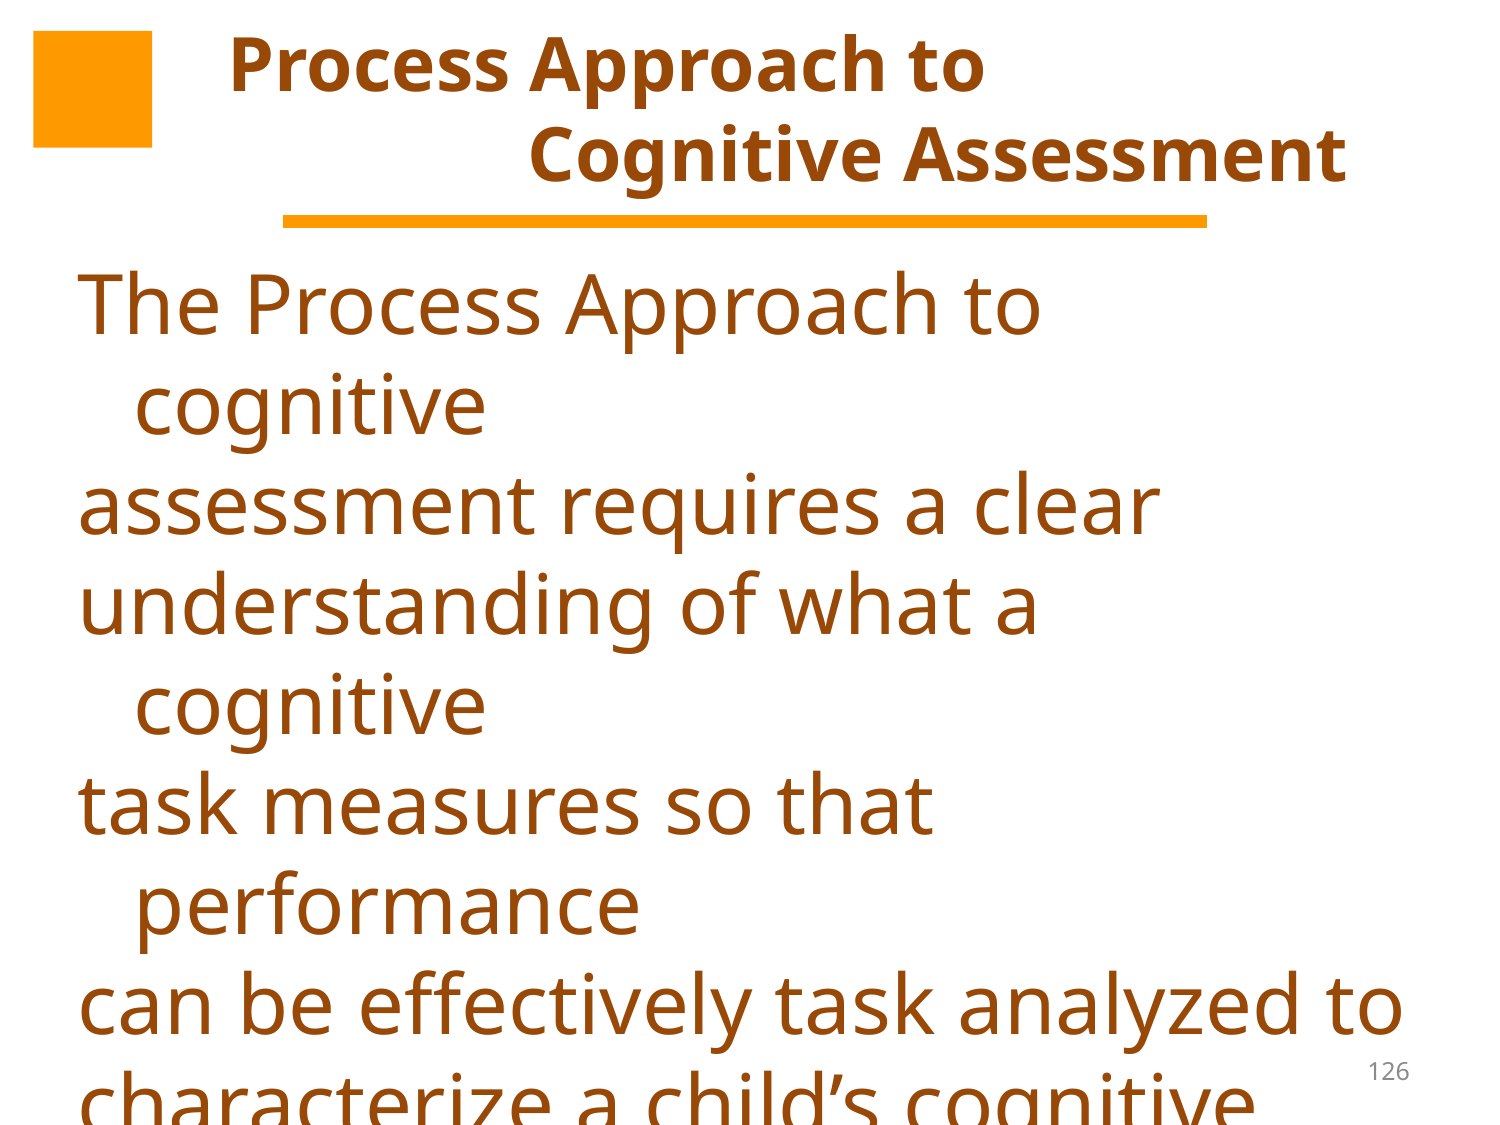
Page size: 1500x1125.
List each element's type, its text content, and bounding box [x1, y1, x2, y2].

title Process Approach to Cognitive Assessment [212, 0, 1500, 213]
slide_number 126 [1074, 1042, 1425, 1103]
text_box [31, 29, 154, 150]
list The Process Approach to cognitive assessment requires a clear understanding of what a cognitive task measures so that performance can be effectively task analyzed to characterize a child’s cognitive capacities as accurately as possible. [62, 243, 1426, 1076]
